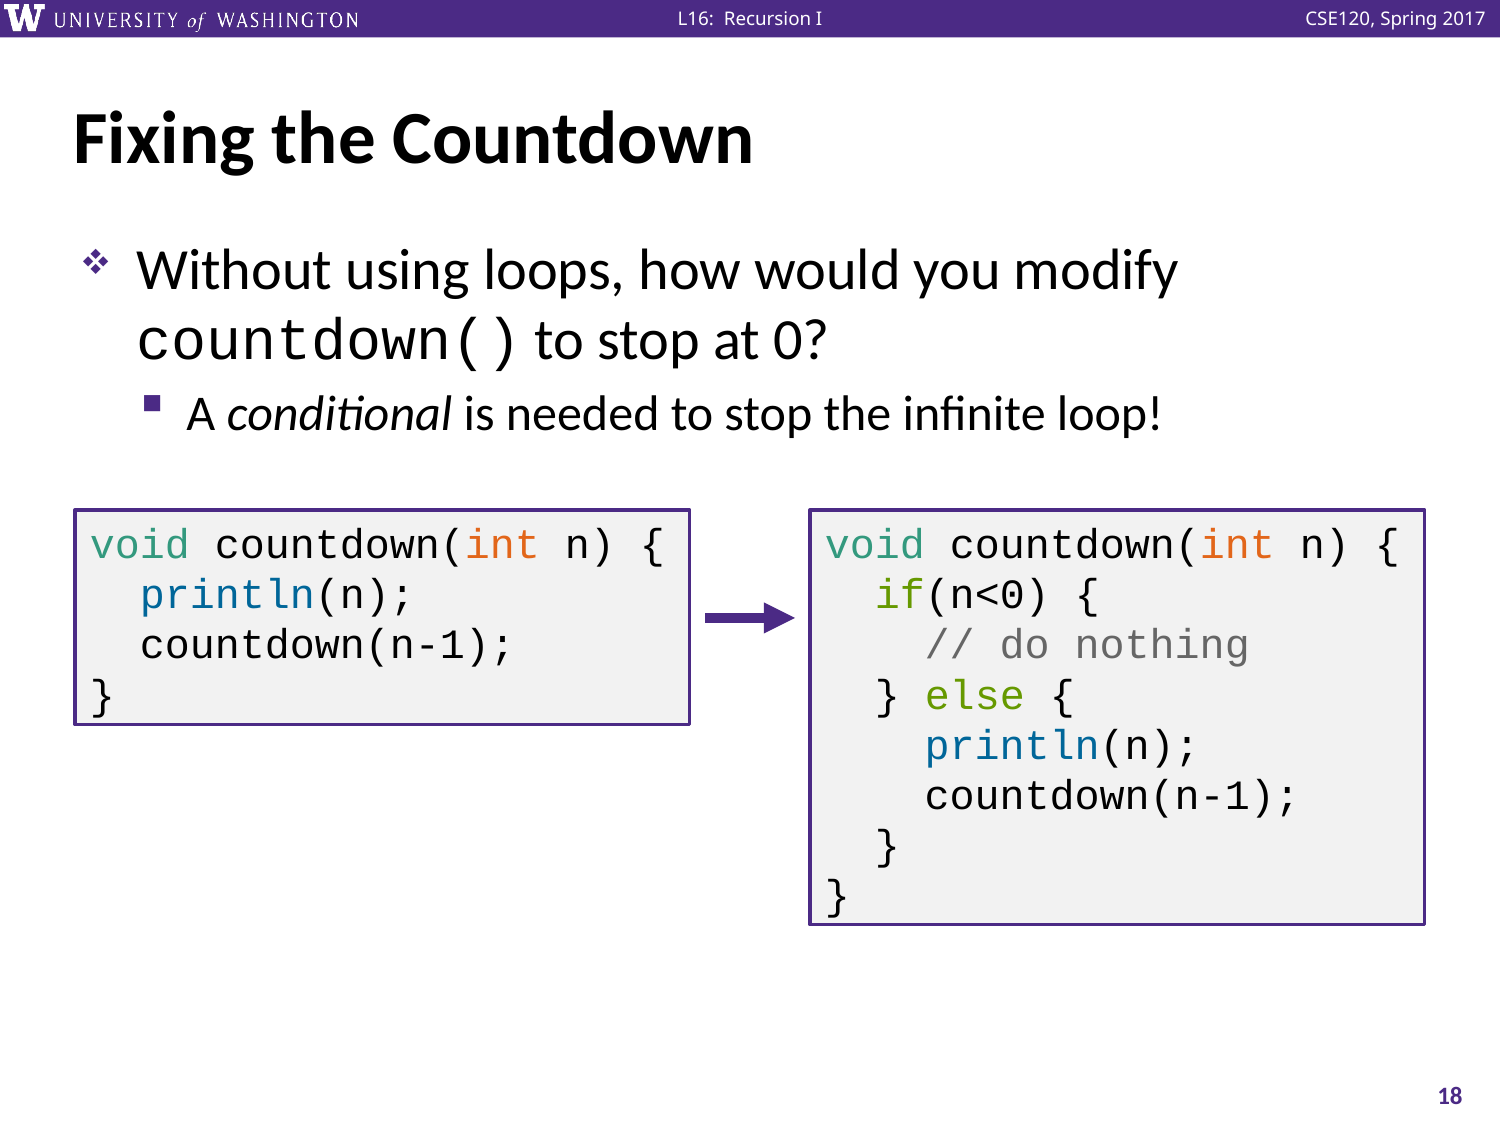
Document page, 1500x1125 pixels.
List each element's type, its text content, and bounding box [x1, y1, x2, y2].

title Fixing the Countdown [58, 71, 1438, 197]
list Without using loops, how would you modify countdown() to stop at 0? A conditional is needed to stop the infinite loop! [64, 223, 1438, 1040]
text_box void countdown(int n) { println(n); countdown(n-1); } [74, 509, 690, 725]
picture [4, 4, 358, 32]
slide_number 18 [1400, 1065, 1500, 1125]
text_box void countdown(int n) { if(n<0) { // do nothing } else { println(n); countdown(n-1); } } [809, 509, 1425, 925]
